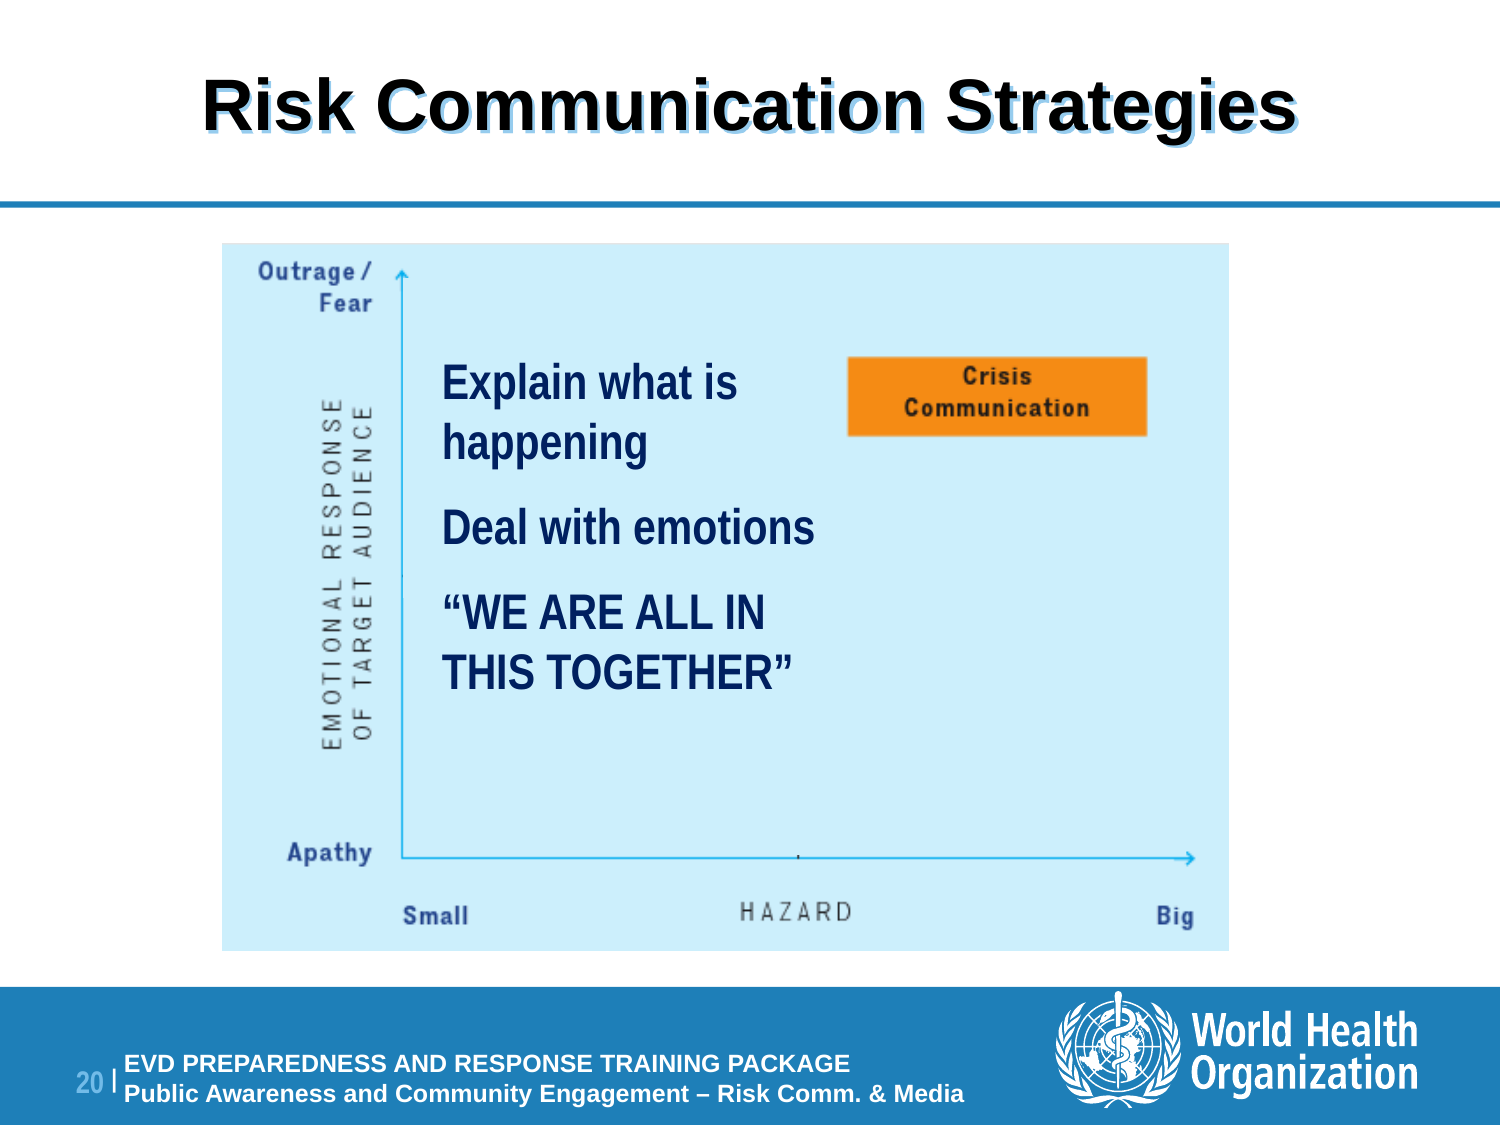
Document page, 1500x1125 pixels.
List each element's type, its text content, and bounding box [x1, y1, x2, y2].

title Risk Communication Strategies [0, 0, 1500, 204]
picture [222, 243, 1229, 952]
